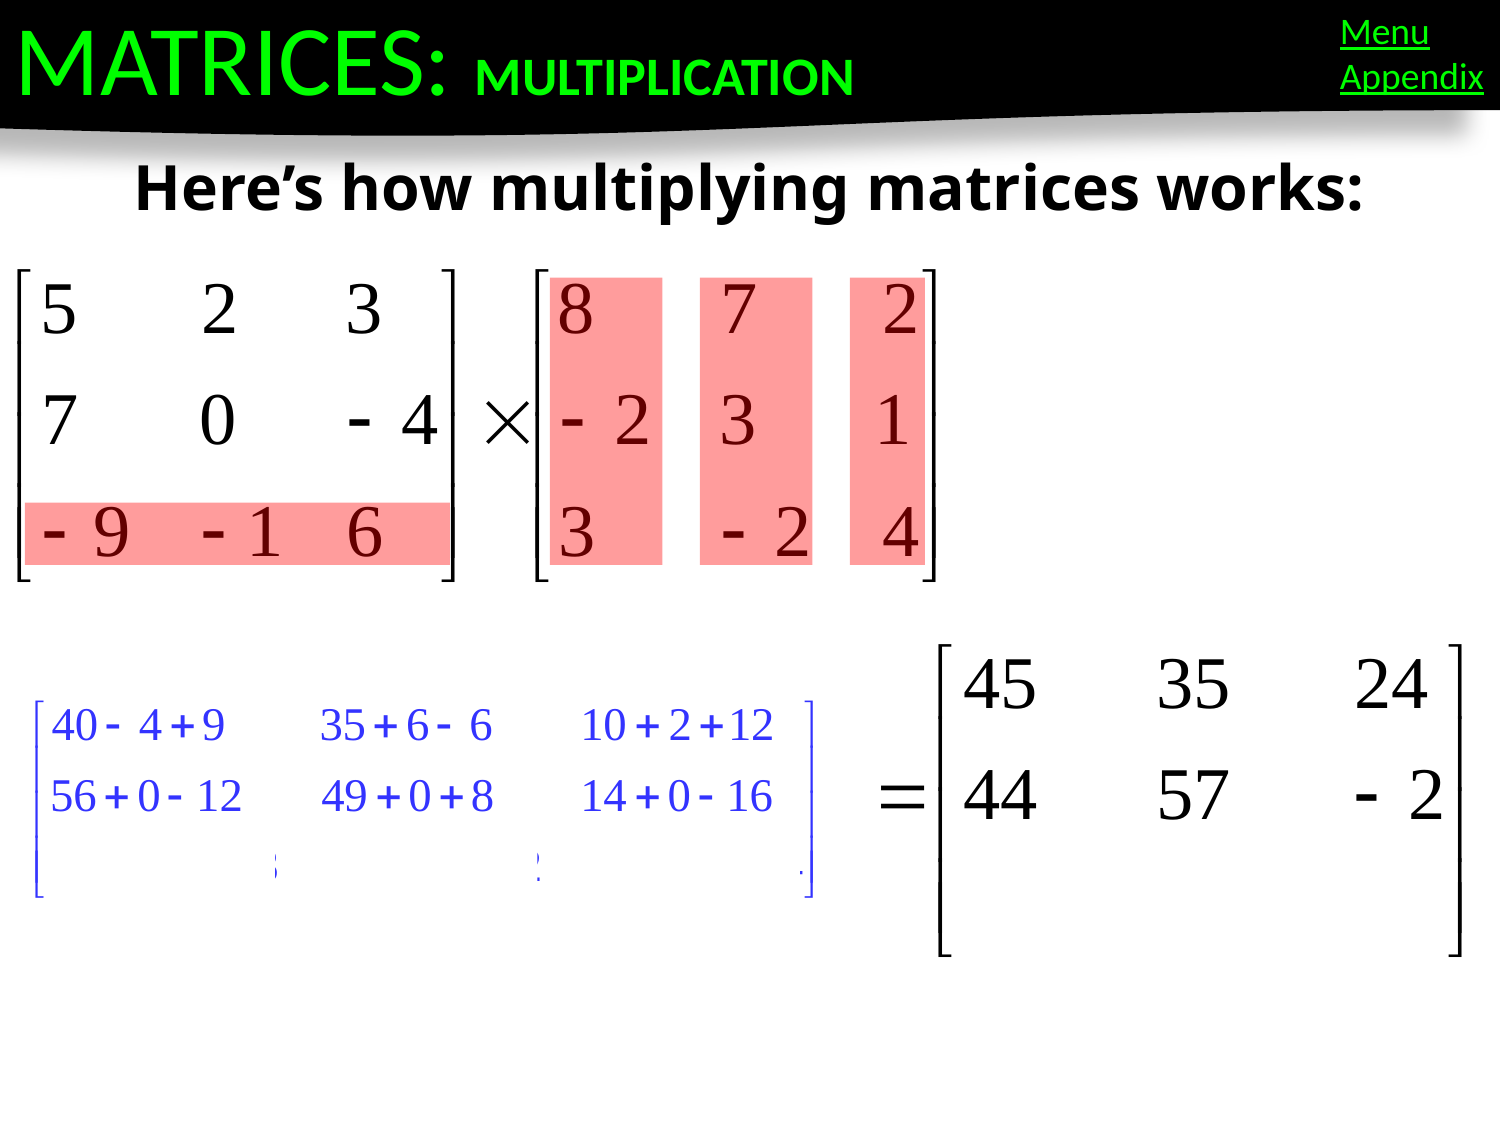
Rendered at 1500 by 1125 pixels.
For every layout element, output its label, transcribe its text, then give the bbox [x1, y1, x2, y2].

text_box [862, 627, 1490, 976]
text_box Here’s how multiplying matrices works: [0, 140, 1500, 230]
text_box MATRICES: MULTIPLICATION [0, 0, 1500, 138]
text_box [24, 689, 829, 907]
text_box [0, 252, 963, 601]
text_box Menu Appendix [1324, 0, 1499, 105]
